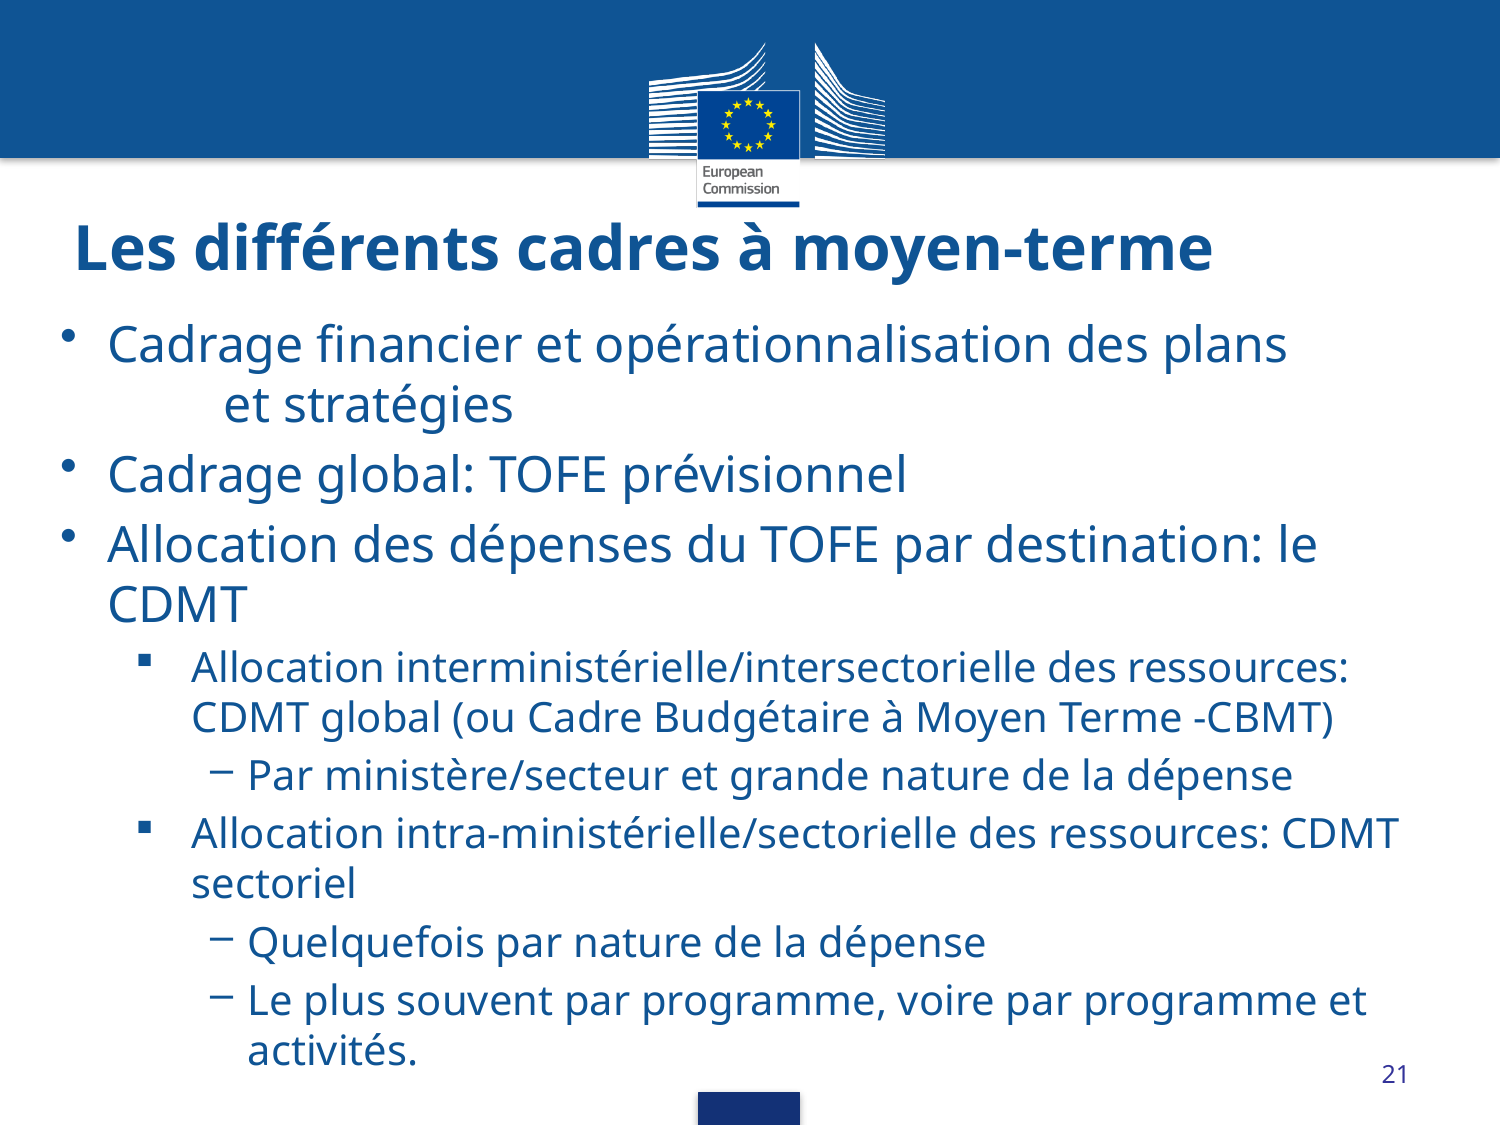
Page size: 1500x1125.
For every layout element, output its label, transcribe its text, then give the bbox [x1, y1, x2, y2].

list Cadrage financier et opérationnalisation des plans et stratégies Cadrage global: TOFE prévisionnel Allocation des dépenses du TOFE par destination: le CDMT Allocation interministérielle/intersectorielle des ressources: CDMT global (ou Cadre Budgétaire à Moyen Terme -CBMT) Par ministère/secteur et grande nature de la dépense Allocation intra-ministérielle/sectorielle des ressources: CDMT sectoriel Quelquefois par nature de la dépense Le plus souvent par programme, voire par programme et activités. [0, 304, 1483, 1008]
title Les différents cadres à moyen-terme [0, 152, 1500, 340]
picture [649, 42, 885, 152]
text_box 21 [1234, 1024, 1425, 1100]
